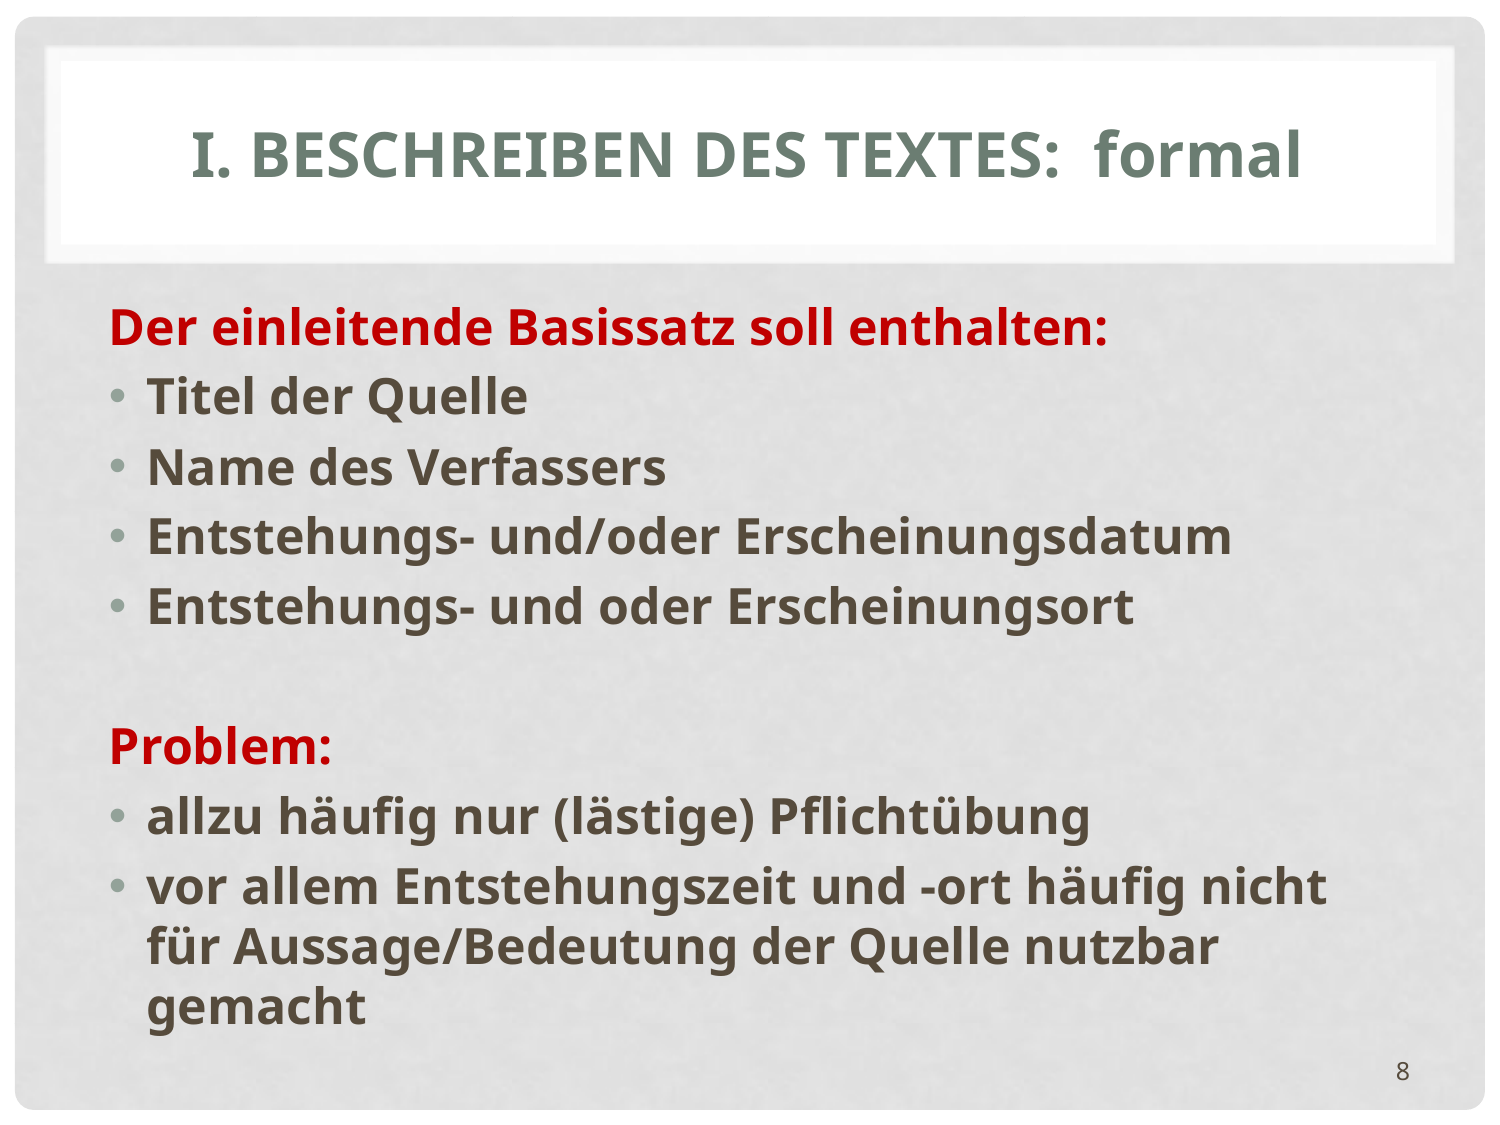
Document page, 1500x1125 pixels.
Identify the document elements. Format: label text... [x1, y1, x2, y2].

list Der einleitende Basissatz soll enthalten: Titel der Quelle Name des Verfassers Entstehungs- und/oder Erscheinungsdatum Entstehungs- und oder Erscheinungsort Problem: allzu häufig nur (lästige) Pflichtübung vor allem Entstehungszeit und -ort häufig nicht für Aussage/Bedeutung der Quelle nutzbar gemacht [75, 287, 1425, 1005]
title I. Beschreiben des Textes: formal [69, 66, 1425, 238]
slide_number 8 [1074, 1042, 1425, 1103]
